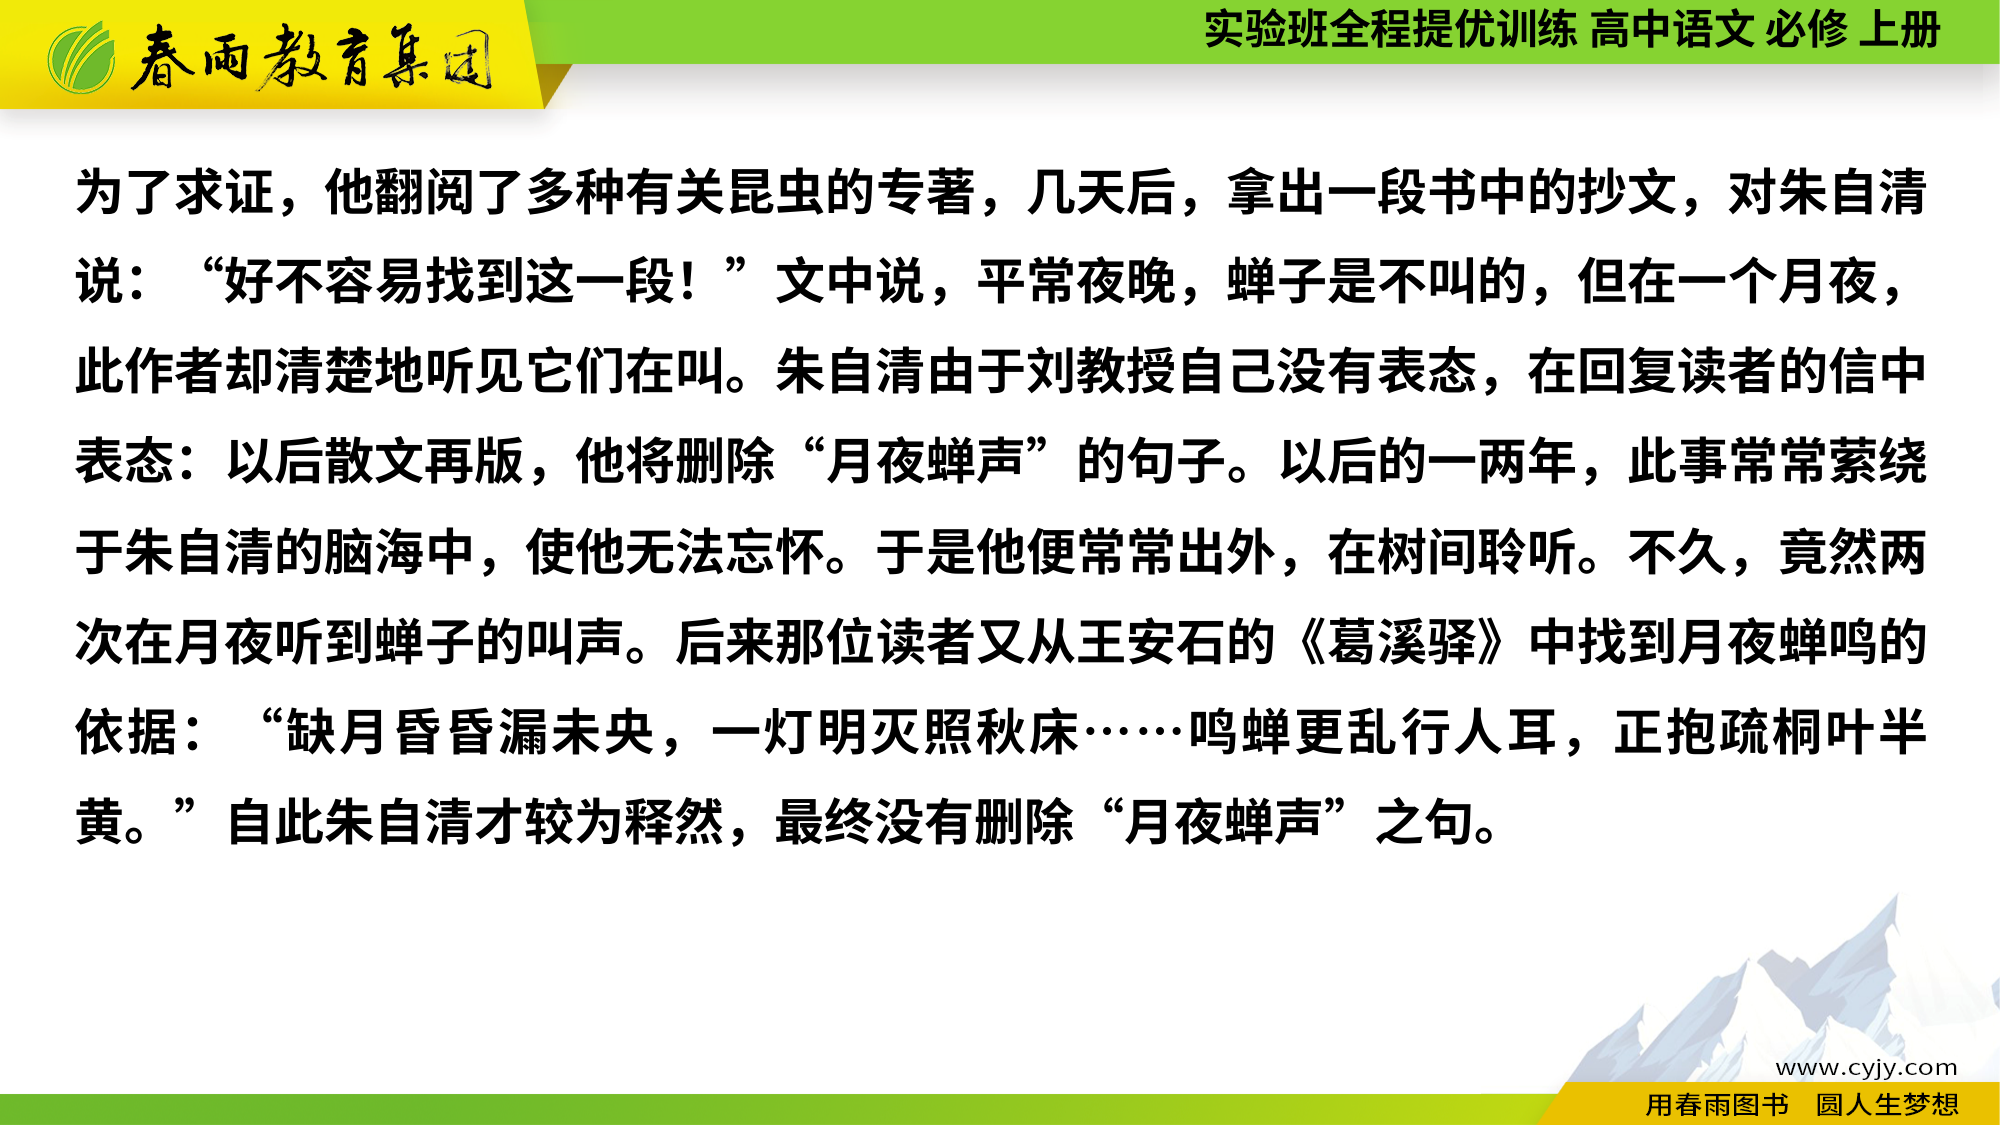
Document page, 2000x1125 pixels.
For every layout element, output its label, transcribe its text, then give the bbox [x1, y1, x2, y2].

list 为了求证，他翻阅了多种有关昆虫的专著，几天后，拿出一段书中的抄文，对朱自清说：“好不容易找到这一段！”文中说，平常夜晚，蝉子是不叫的，但在一个月夜，此作者却清楚地听见它们在叫。朱自清由于刘教授自己没有表态，在回复读者的信中表态：以后散文再版，他将删除“月夜蝉声”的句子。以后的一两年，此事常常萦绕于朱自清的脑海中，使他无法忘怀。于是他便常常出外，在树间聆听。不久，竟然两次在月夜听到蝉子的叫声。后来那位读者又从王安石的《葛溪驿》中找到月夜蝉鸣的依据：“缺月昏昏漏未央，一灯明灭照秋床……鸣蝉更乱行人耳，正抱疏桐叶半黄。”自此朱自清才较为释然，最终没有删除“月夜蝉声”之句。 [59, 122, 1944, 854]
picture [0, 0, 2000, 1125]
